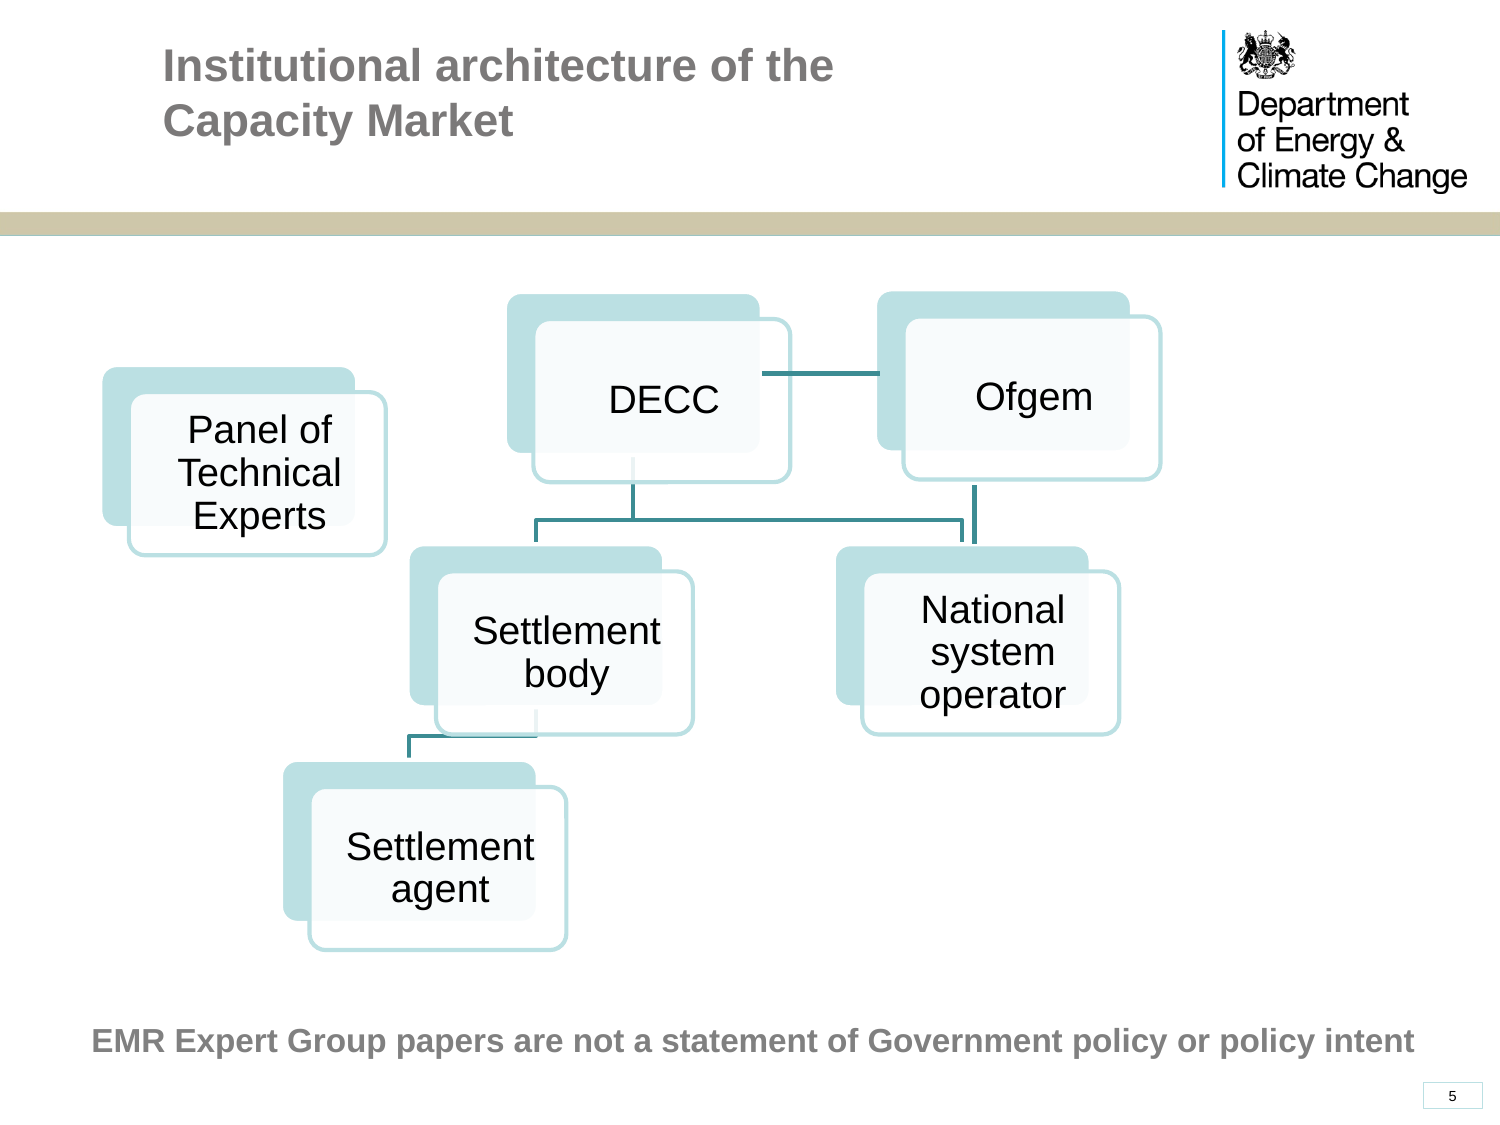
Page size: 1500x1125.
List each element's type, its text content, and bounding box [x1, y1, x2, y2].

title Institutional architecture of the Capacity Market [147, 27, 1034, 112]
picture [1222, 30, 1467, 194]
picture [0, 208, 1500, 236]
text_box 5 [1421, 1080, 1484, 1111]
text_box EMR Expert Group papers are not a statement of Government policy or policy intent [76, 1011, 1447, 1106]
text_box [100, 290, 1424, 958]
